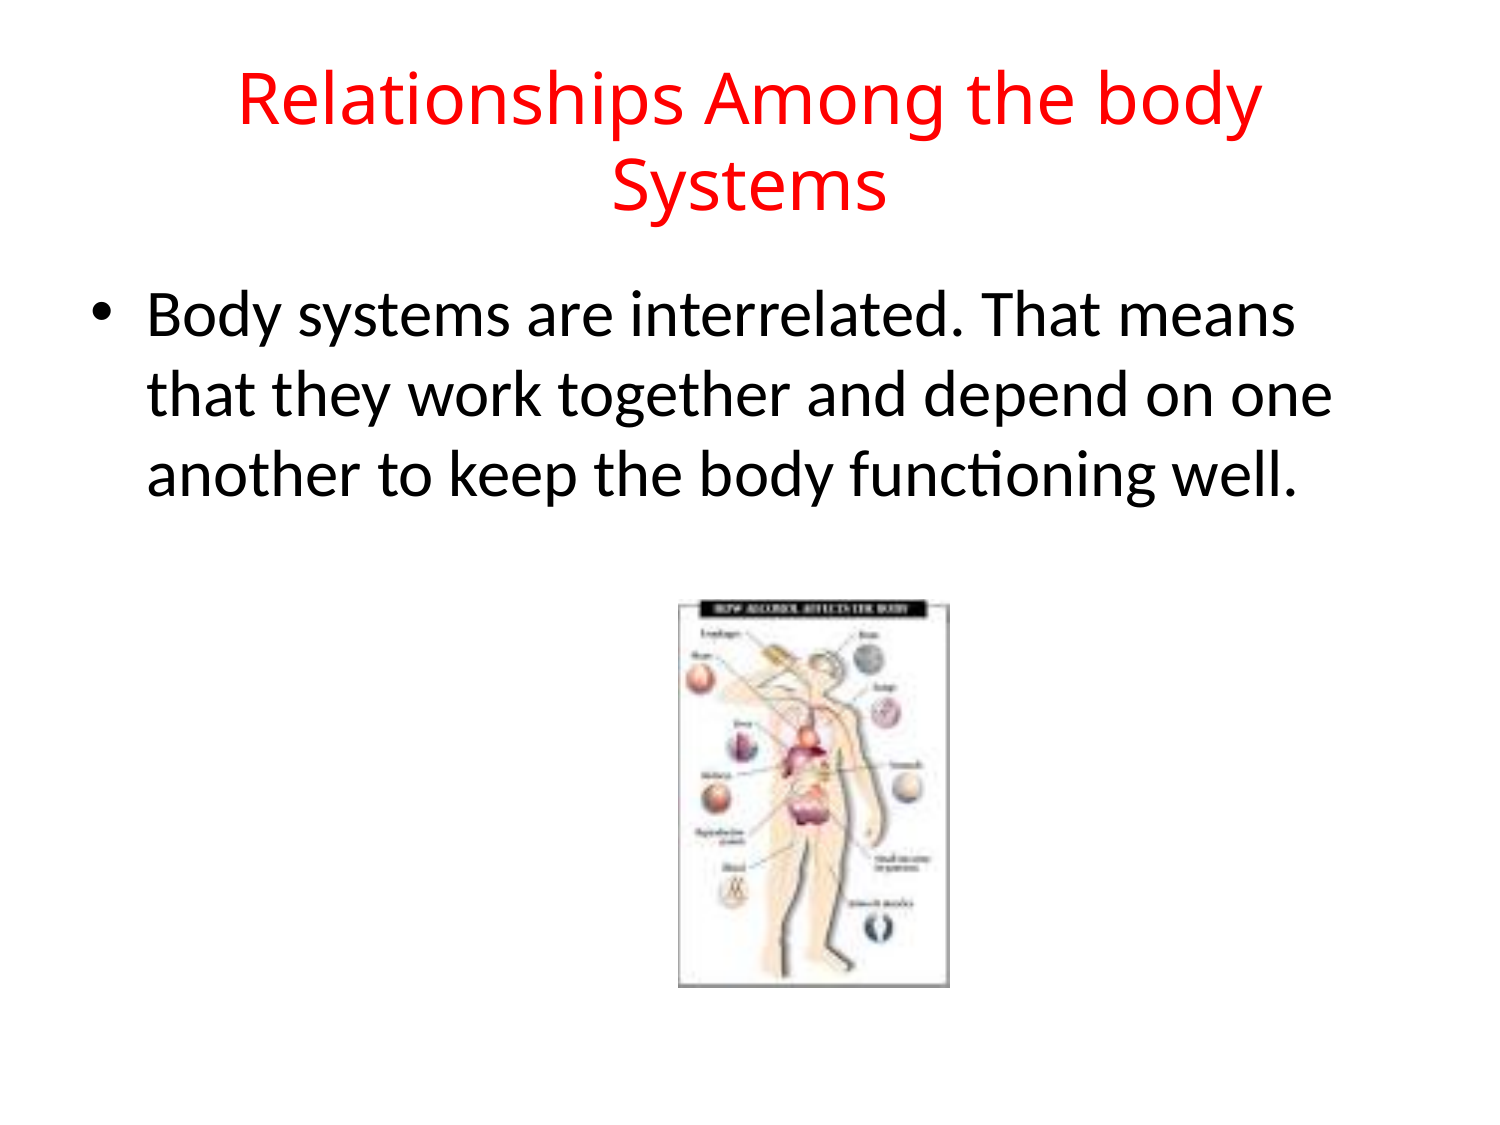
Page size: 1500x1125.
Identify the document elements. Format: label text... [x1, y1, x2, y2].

title Relationships Among the body Systems [75, 45, 1425, 233]
list Body systems are interrelated. That means that they work together and depend on one another to keep the body functioning well. [75, 262, 1425, 1005]
picture [678, 599, 951, 988]
